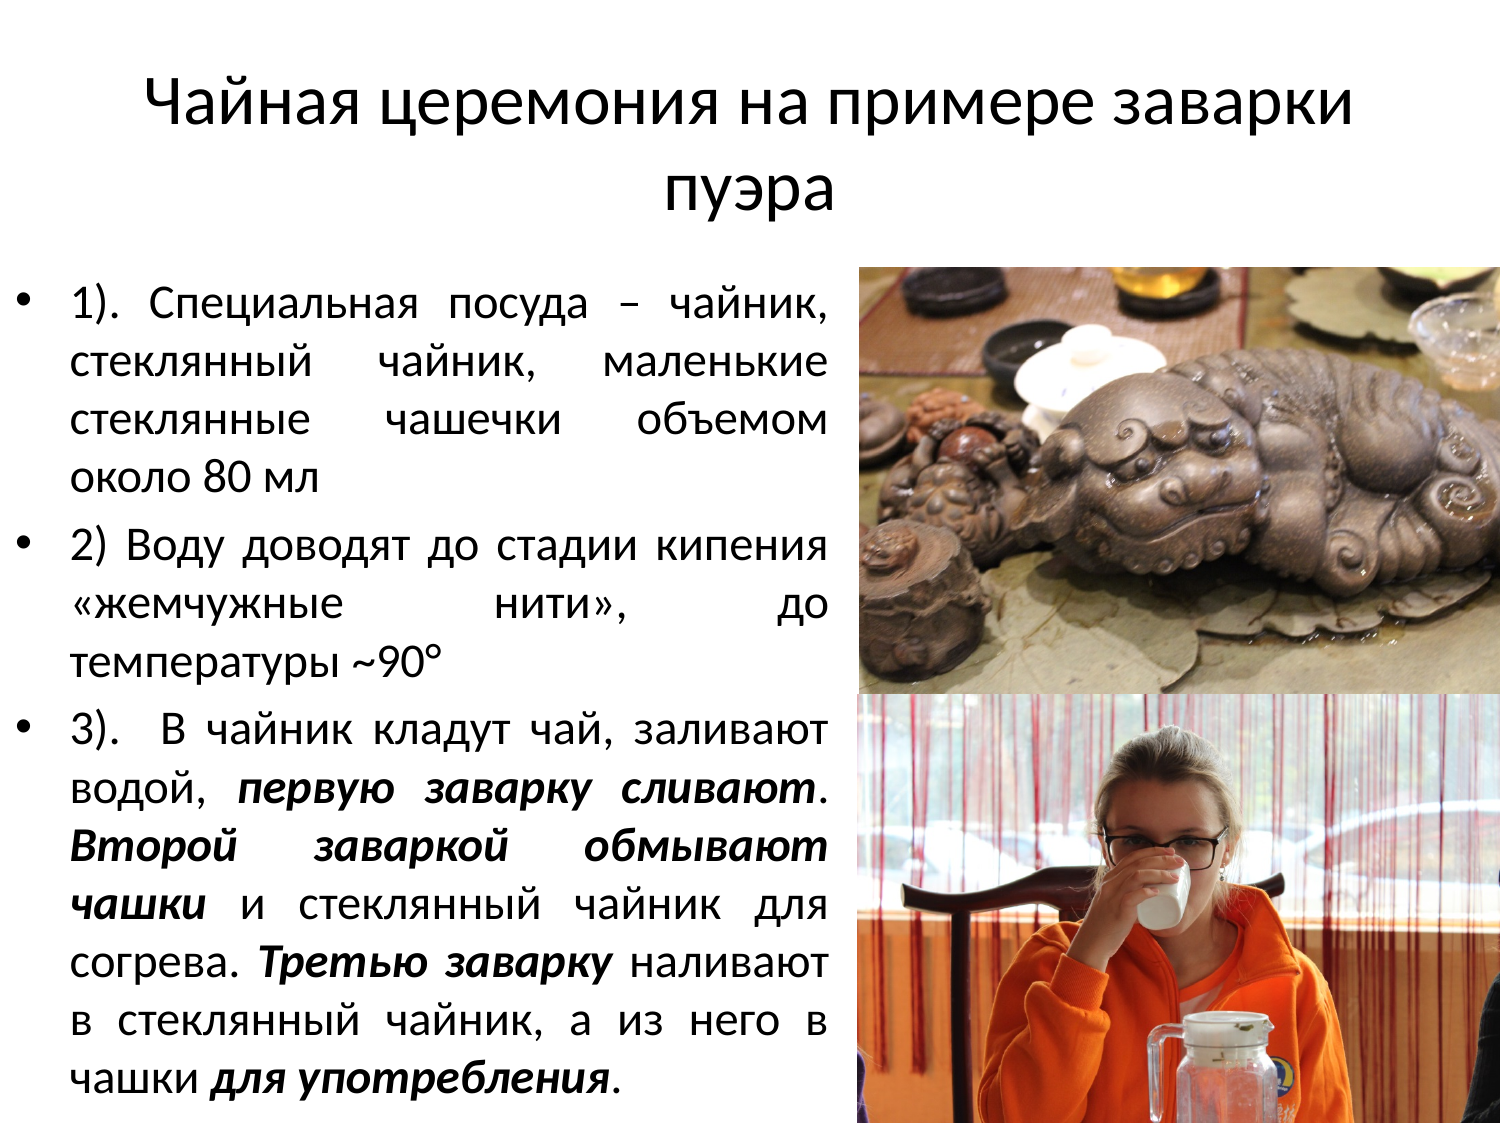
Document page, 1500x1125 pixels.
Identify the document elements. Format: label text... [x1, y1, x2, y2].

title Чайная церемония на примере заварки пуэра [75, 45, 1425, 233]
list 1). Специальная посуда – чайник, стеклянный чайник, маленькие стеклянные чашечки объемом около 80 мл 2) Воду доводят до стадии кипения «жемчужные нити», до температуры ~90° 3). В чайник кладут чай, заливают водой, первую заварку сливают. Второй заваркой обмывают чашки и стеклянный чайник для согрева. Третью заварку наливают в стеклянный чайник, а из него в чашки для употребления. [0, 262, 845, 1125]
picture [856, 266, 1500, 1123]
